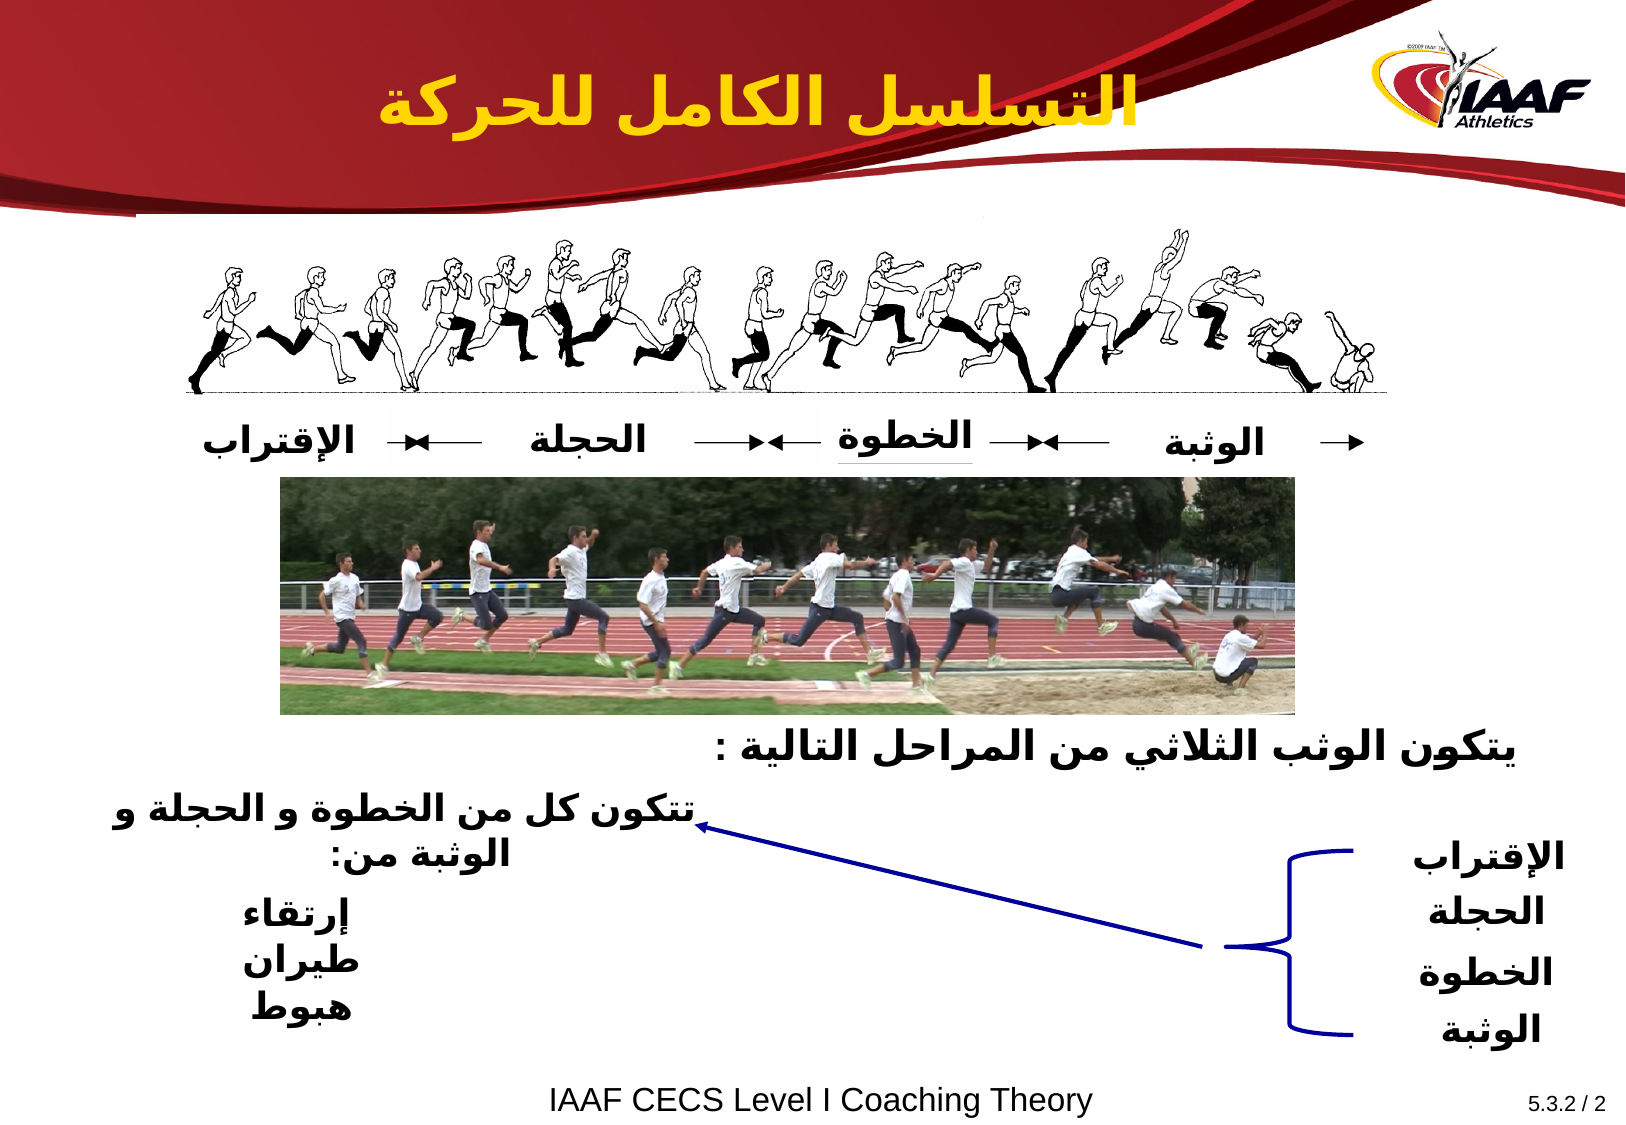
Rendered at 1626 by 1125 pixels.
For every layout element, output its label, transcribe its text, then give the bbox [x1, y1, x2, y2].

text_box إرتقاء [174, 881, 429, 927]
text_box الحجلة [1351, 879, 1623, 940]
text_box هبوط [174, 974, 429, 1035]
text_box IAAF CECS Level I Coaching Theory [466, 1071, 1177, 1100]
text_box الخطوة [1355, 940, 1625, 997]
text_box الإقتراب [1353, 824, 1625, 885]
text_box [694, 824, 1203, 947]
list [280, 477, 1295, 715]
text_box يتكون الوثب الثلاثي من المراحل التالية : [139, 711, 1533, 776]
text_box 5.3.2 / 2 [1509, 1082, 1625, 1124]
picture [0, 0, 1626, 1125]
title التسلسل الكامل للحركة [56, 58, 1463, 137]
text_box تتكون كل من الخطوة و الحجلة و الوثبة من: [56, 776, 754, 927]
text_box [1225, 850, 1354, 1036]
text_box طيران [174, 927, 429, 974]
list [135, 214, 1400, 464]
text_box الوثبة [1355, 997, 1625, 1058]
